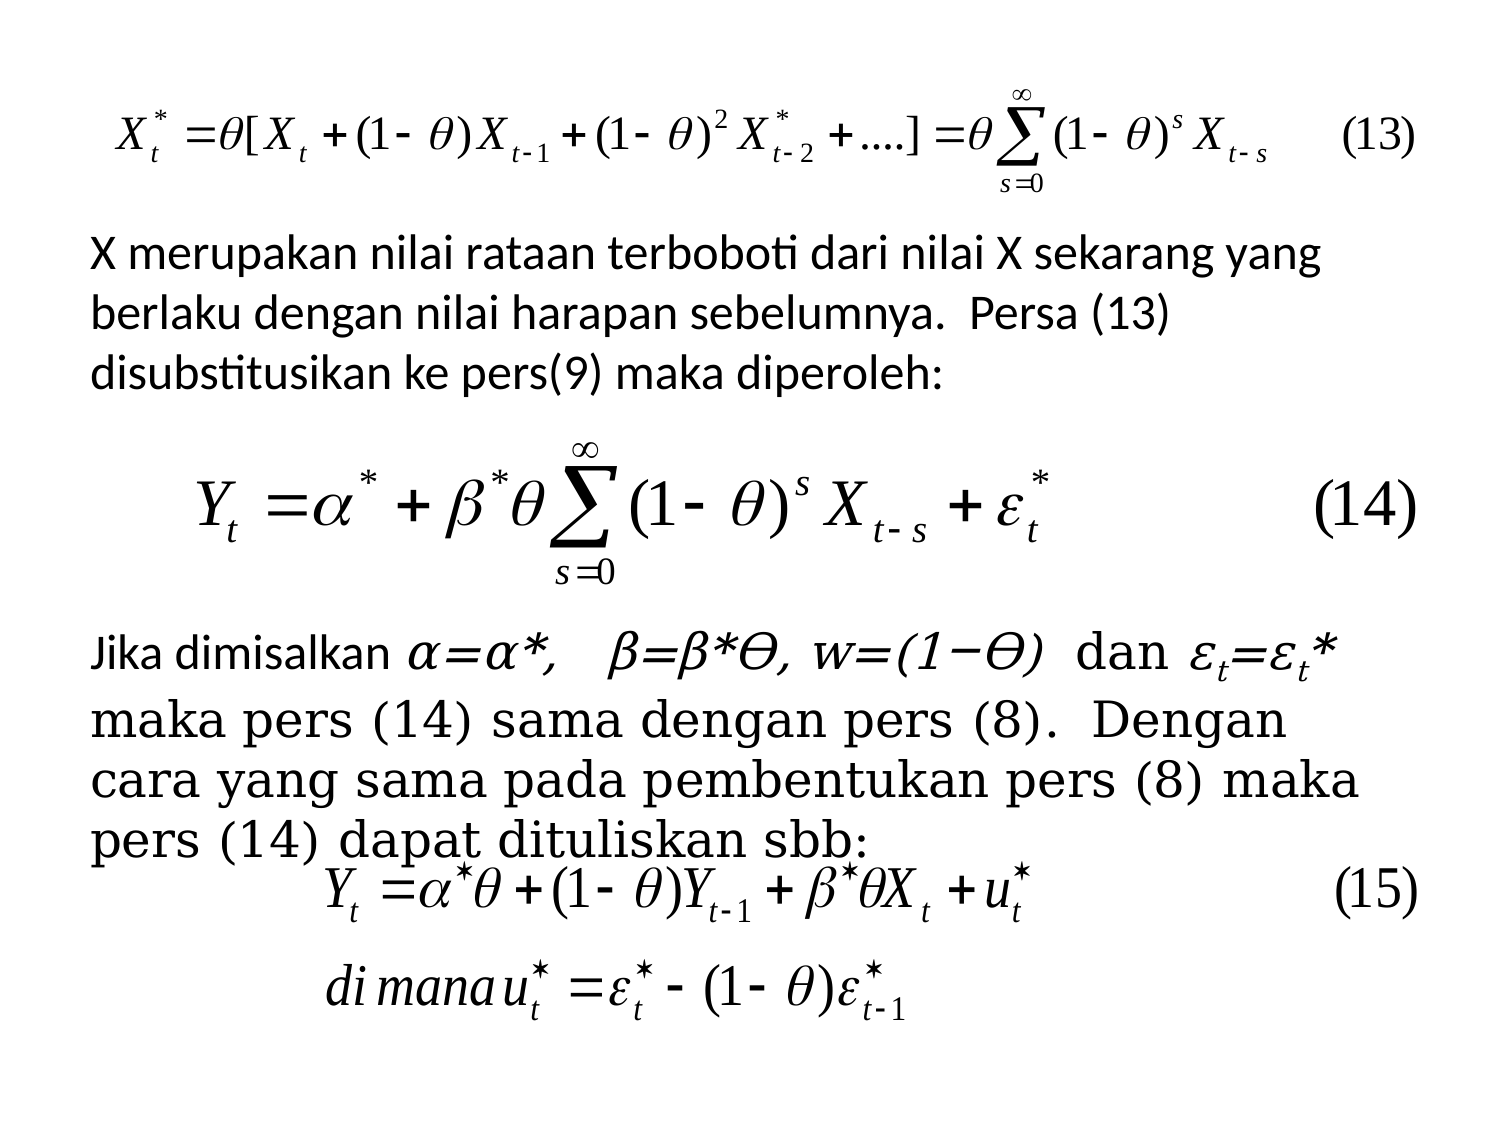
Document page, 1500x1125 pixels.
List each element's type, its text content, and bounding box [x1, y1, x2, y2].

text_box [187, 414, 1432, 598]
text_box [105, 70, 1425, 203]
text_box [317, 843, 1429, 1032]
list X merupakan nilai rataan terboboti dari nilai X sekarang yang berlaku dengan nilai harapan sebelumnya. Persa (13) disubstitusikan ke pers(9) maka diperoleh: Jika dimisalkan α=α*, β=β*ϴ, w=(1‒ϴ) dan εt=εt* maka pers (14) sama dengan pers (8). Dengan cara yang sama pada pembentukan pers (8) maka pers (14) dapat dituliskan sbb: [75, 46, 1425, 1067]
